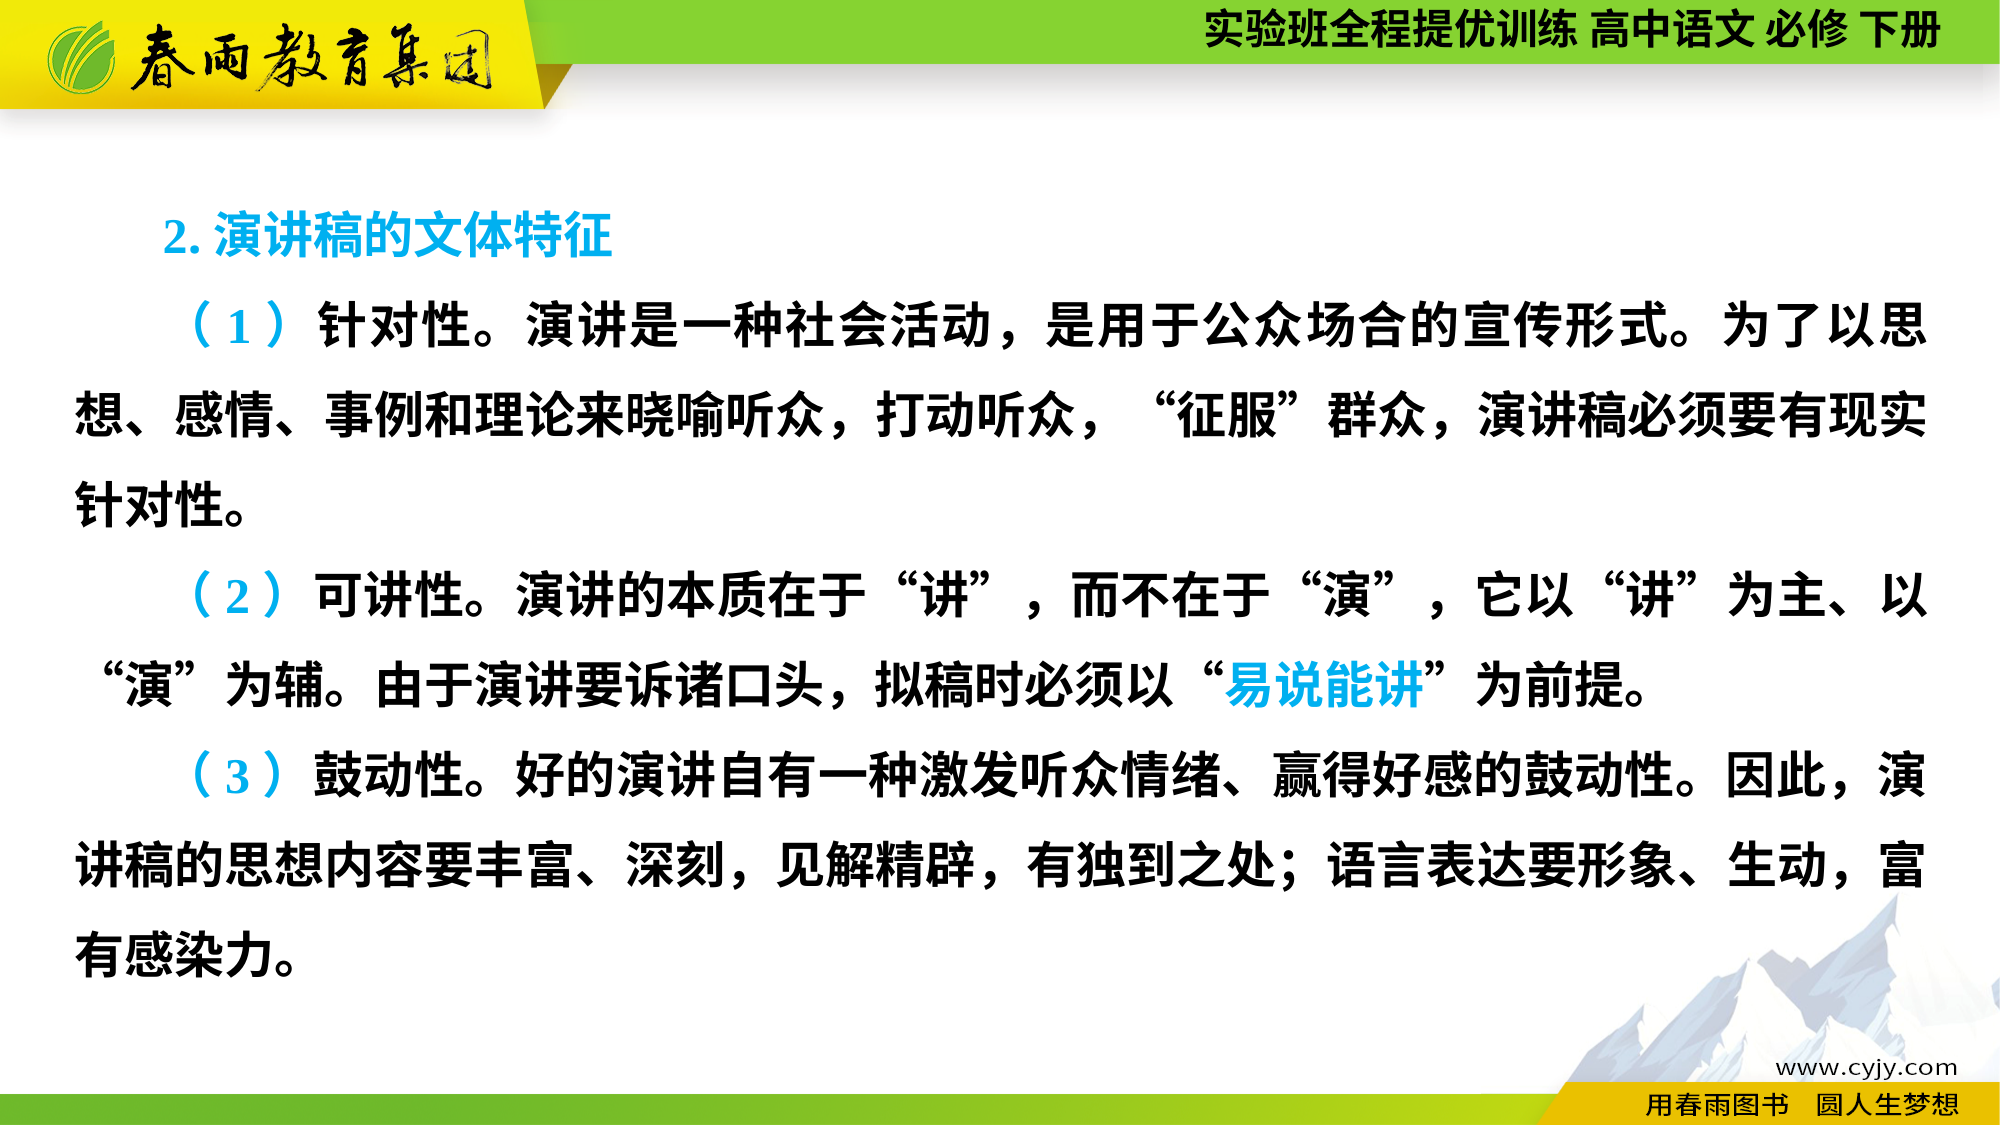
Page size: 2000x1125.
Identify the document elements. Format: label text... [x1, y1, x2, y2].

picture [0, 0, 2000, 1125]
list 2.演讲稿的文体特征 （1）针对性。演讲是一种社会活动，是用于公众场合的宣传形式。为了以思想、感情、事例和理论来晓喻听众，打动听众，“征服”群众，演讲稿必须要有现实针对性。 （2）可讲性。演讲的本质在于“讲”，而不在于“演”，它以“讲”为主、以“演”为辅。由于演讲要诉诸口头，拟稿时必须以“易说能讲”为前提。 （3）鼓动性。好的演讲自有一种激发听众情绪、赢得好感的鼓动性。因此，演讲稿的思想内容要丰富、深刻，见解精辟，有独到之处；语言表达要形象、生动，富有感染力。 [59, 166, 1944, 1000]
